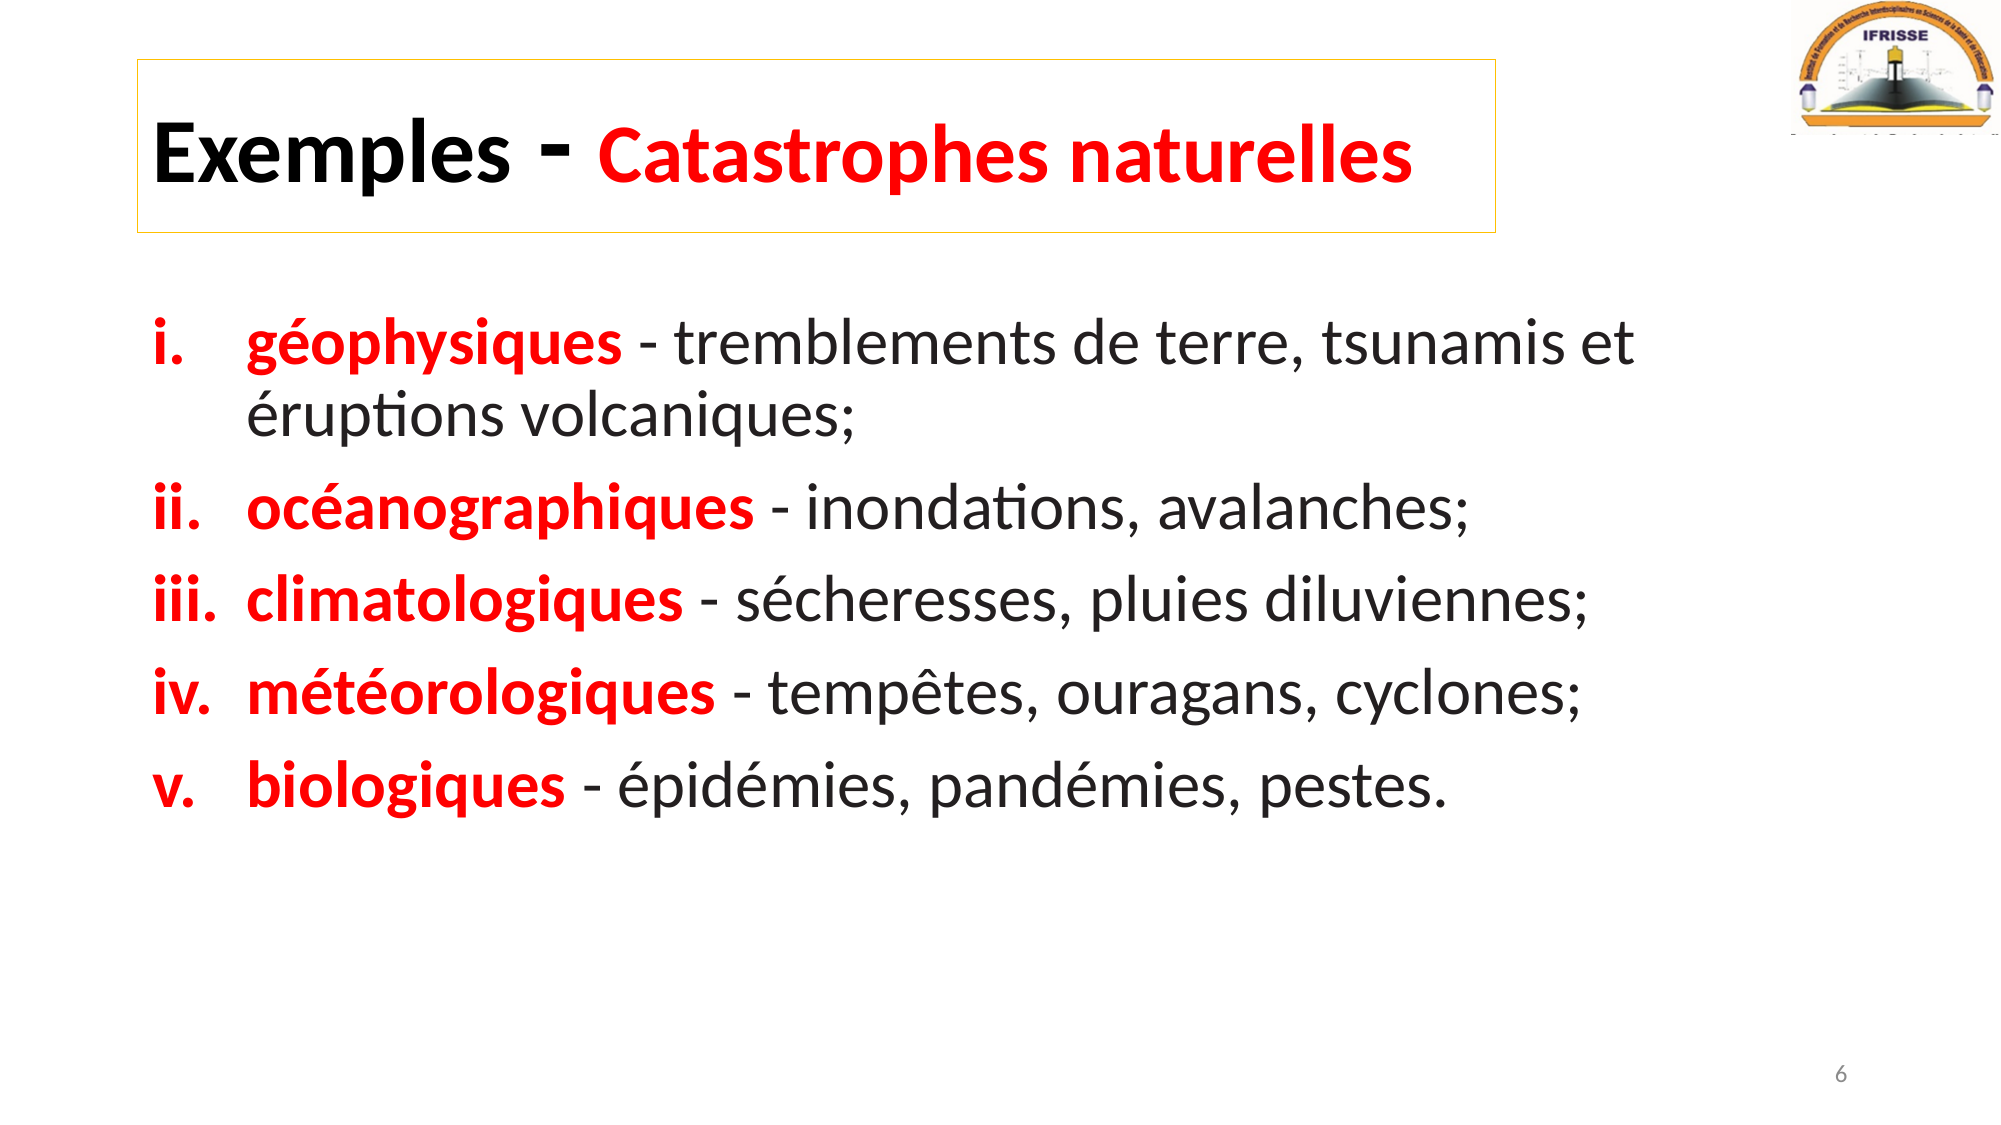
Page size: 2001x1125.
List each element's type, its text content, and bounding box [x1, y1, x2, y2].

slide_number 6 [1412, 1042, 1863, 1103]
list géophysiques - tremblements de terre, tsunamis et éruptions volcaniques; océanographiques - inondations, avalanches; climatologiques - sécheresses, pluies diluviennes; météorologiques - tempêtes, ouragans, cyclones; biologiques - épidémies, pandémies, pestes. [137, 299, 1863, 1014]
picture [1791, 0, 2000, 135]
title Exemples - Catastrophes naturelles [137, 59, 1496, 233]
